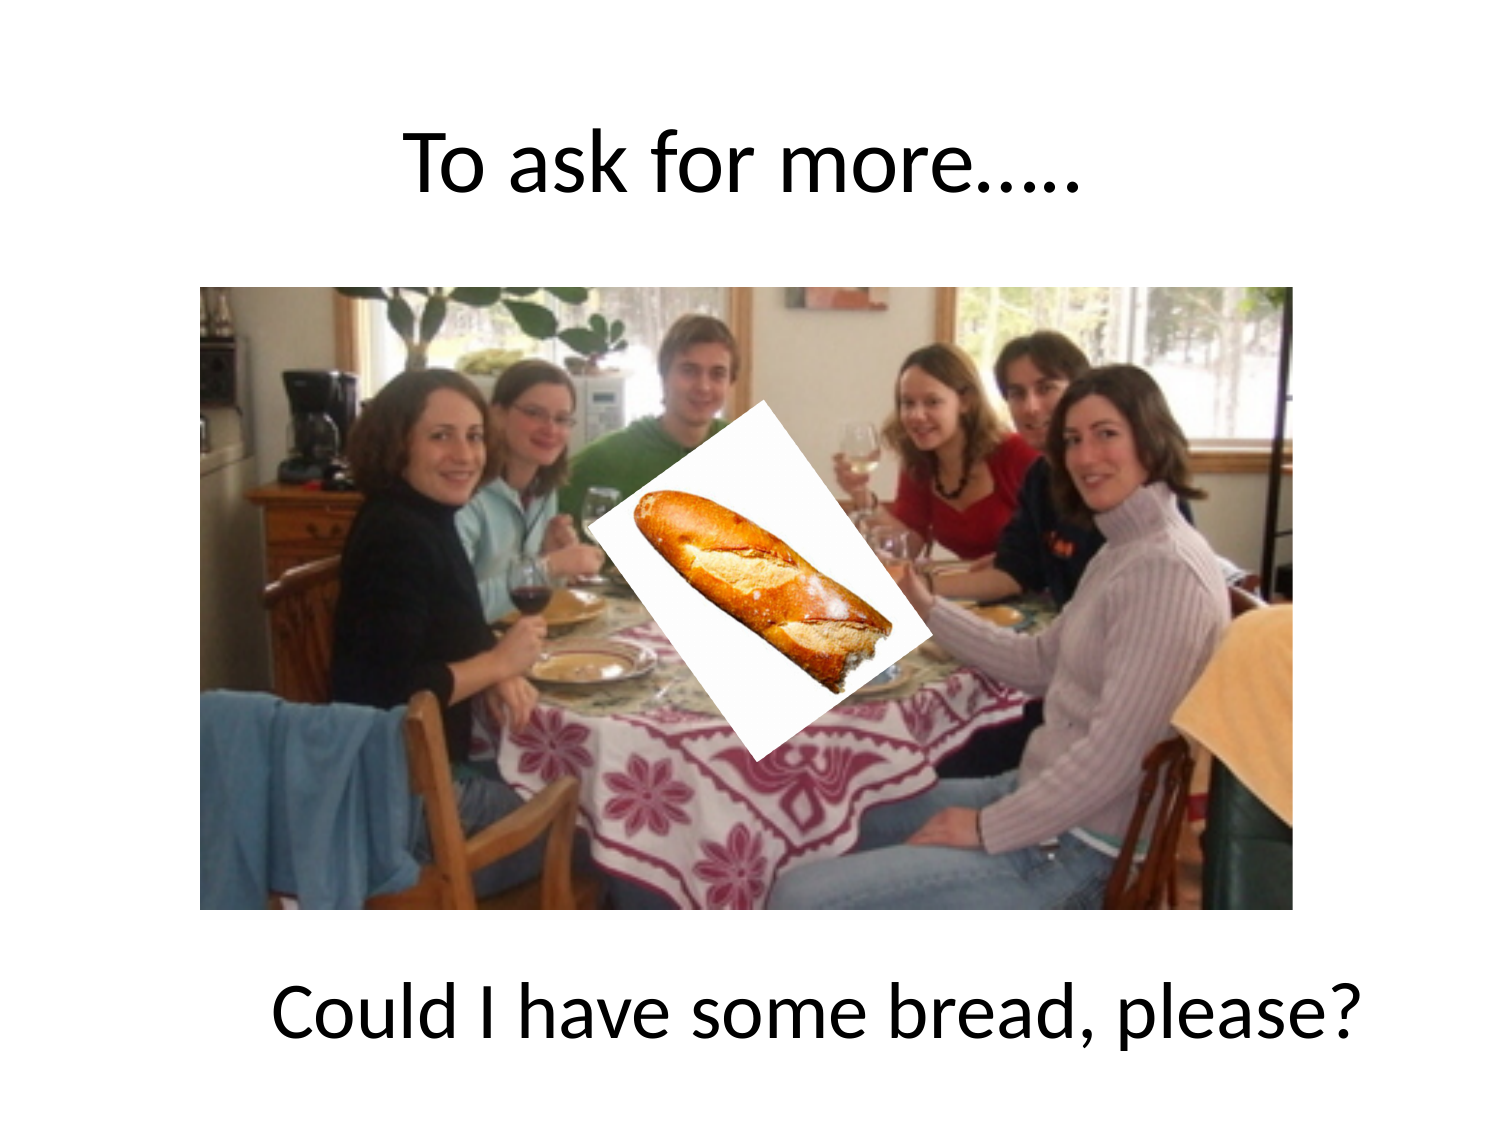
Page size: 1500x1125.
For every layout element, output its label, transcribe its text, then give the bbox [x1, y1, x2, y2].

text_box Could I have some bread, please? [187, 912, 1450, 1100]
title To ask for more….. [37, 62, 1450, 250]
picture [199, 287, 1293, 910]
